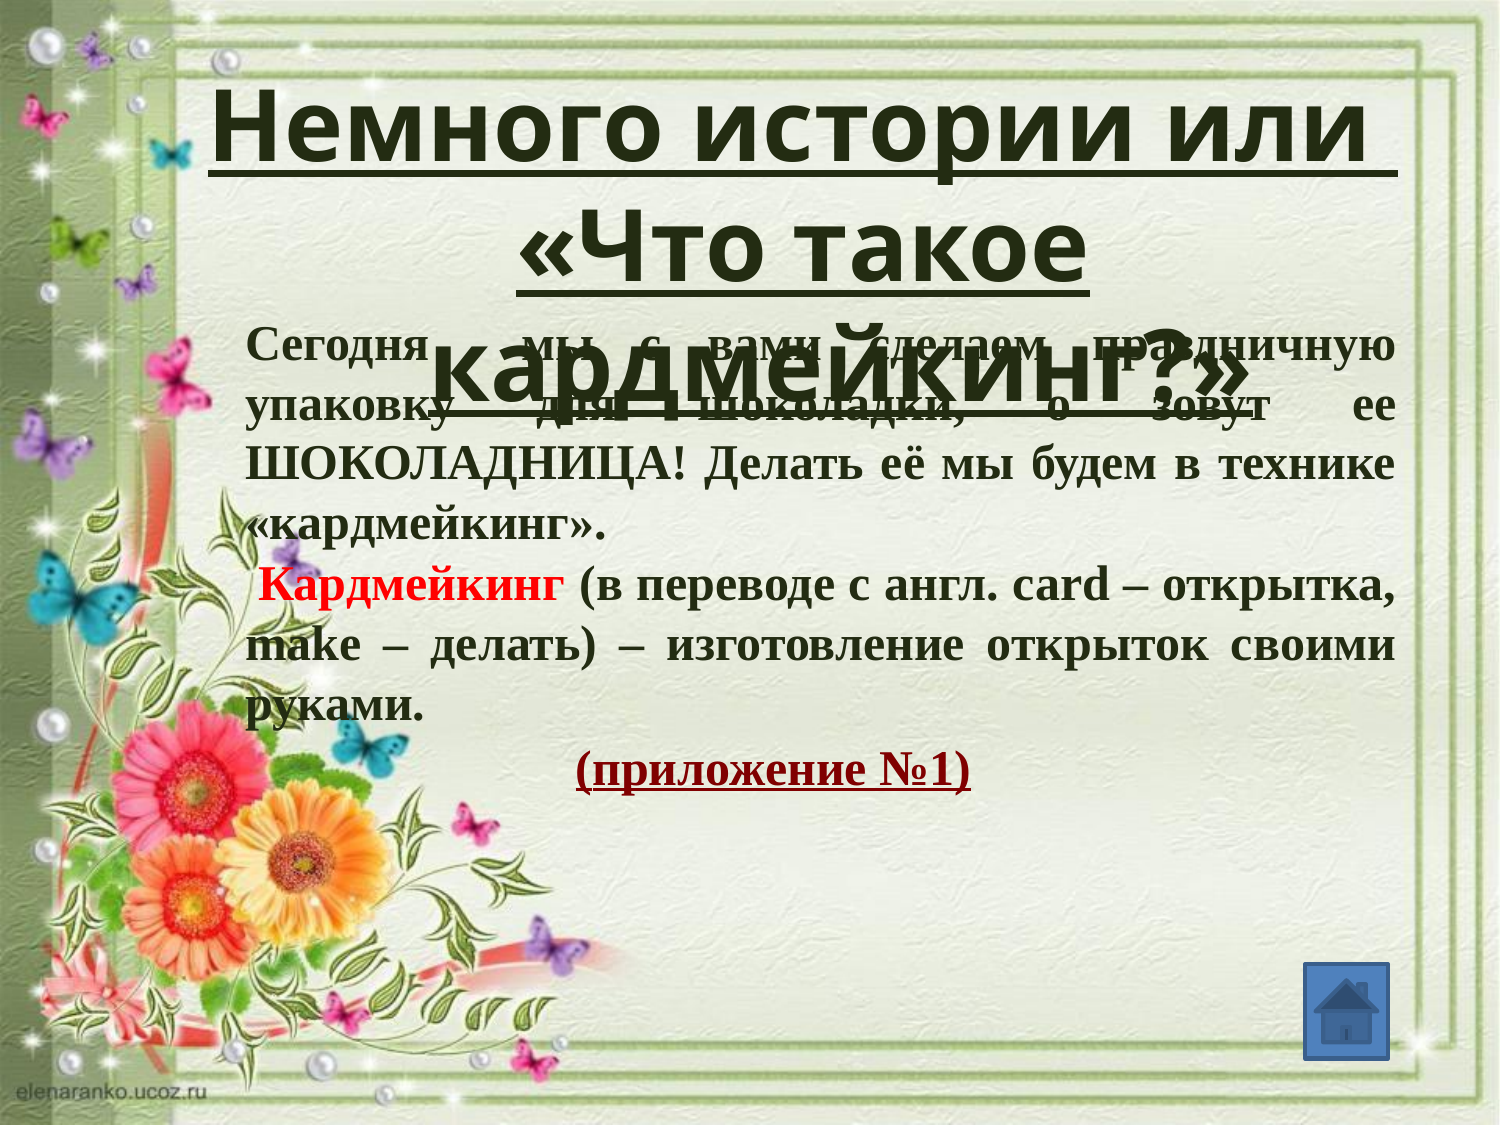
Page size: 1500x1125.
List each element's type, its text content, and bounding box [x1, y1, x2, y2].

text_box Сегодня мы с вами сделаем праздничную упаковку для шоколадки, о зовут ее ШОКОЛАДНИЦА! Делать её мы будем в технике «кардмейкинг». Кардмейкинг (в переводе с англ. card – открытка, make – делать) – изготовление открыток своими руками. [230, 302, 1412, 798]
text_box (приложение №1) [560, 727, 1500, 803]
text_box Немного истории или «Что такое кардмейкинг?» [182, 54, 1424, 430]
picture [0, 0, 1500, 1125]
text_box [1303, 962, 1390, 1061]
